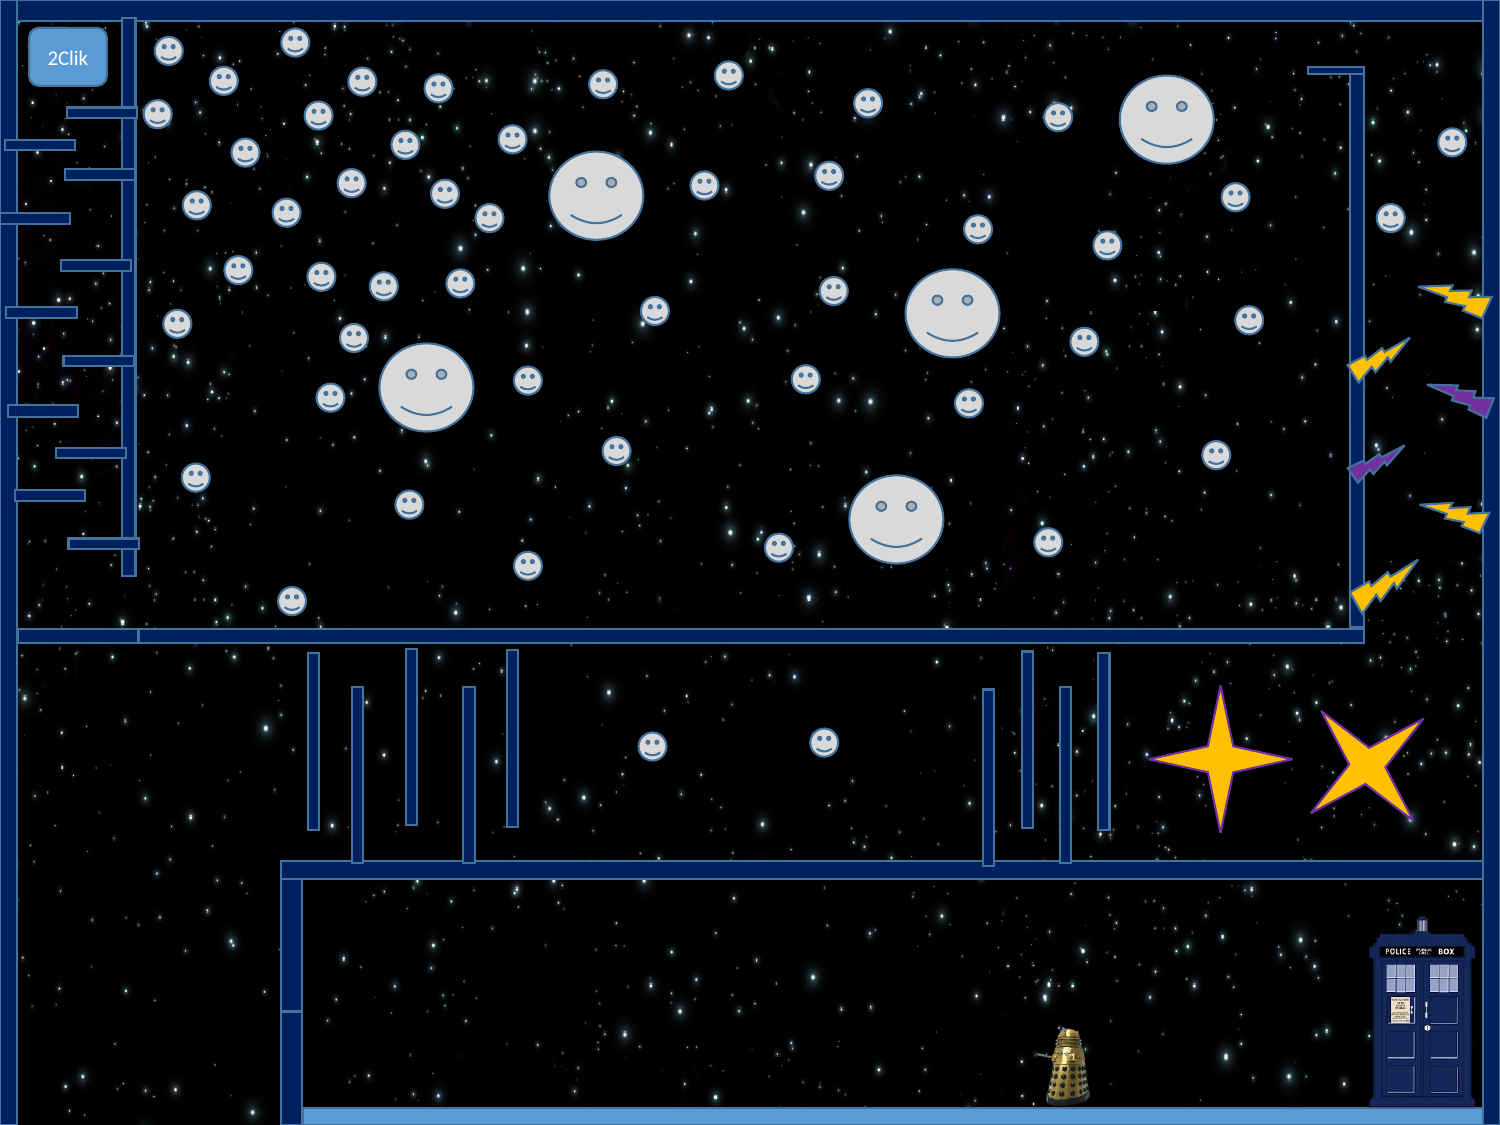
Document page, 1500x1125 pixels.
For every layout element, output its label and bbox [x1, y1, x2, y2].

picture [3, 1, 1500, 1125]
text_box [0, 0, 16, 212]
